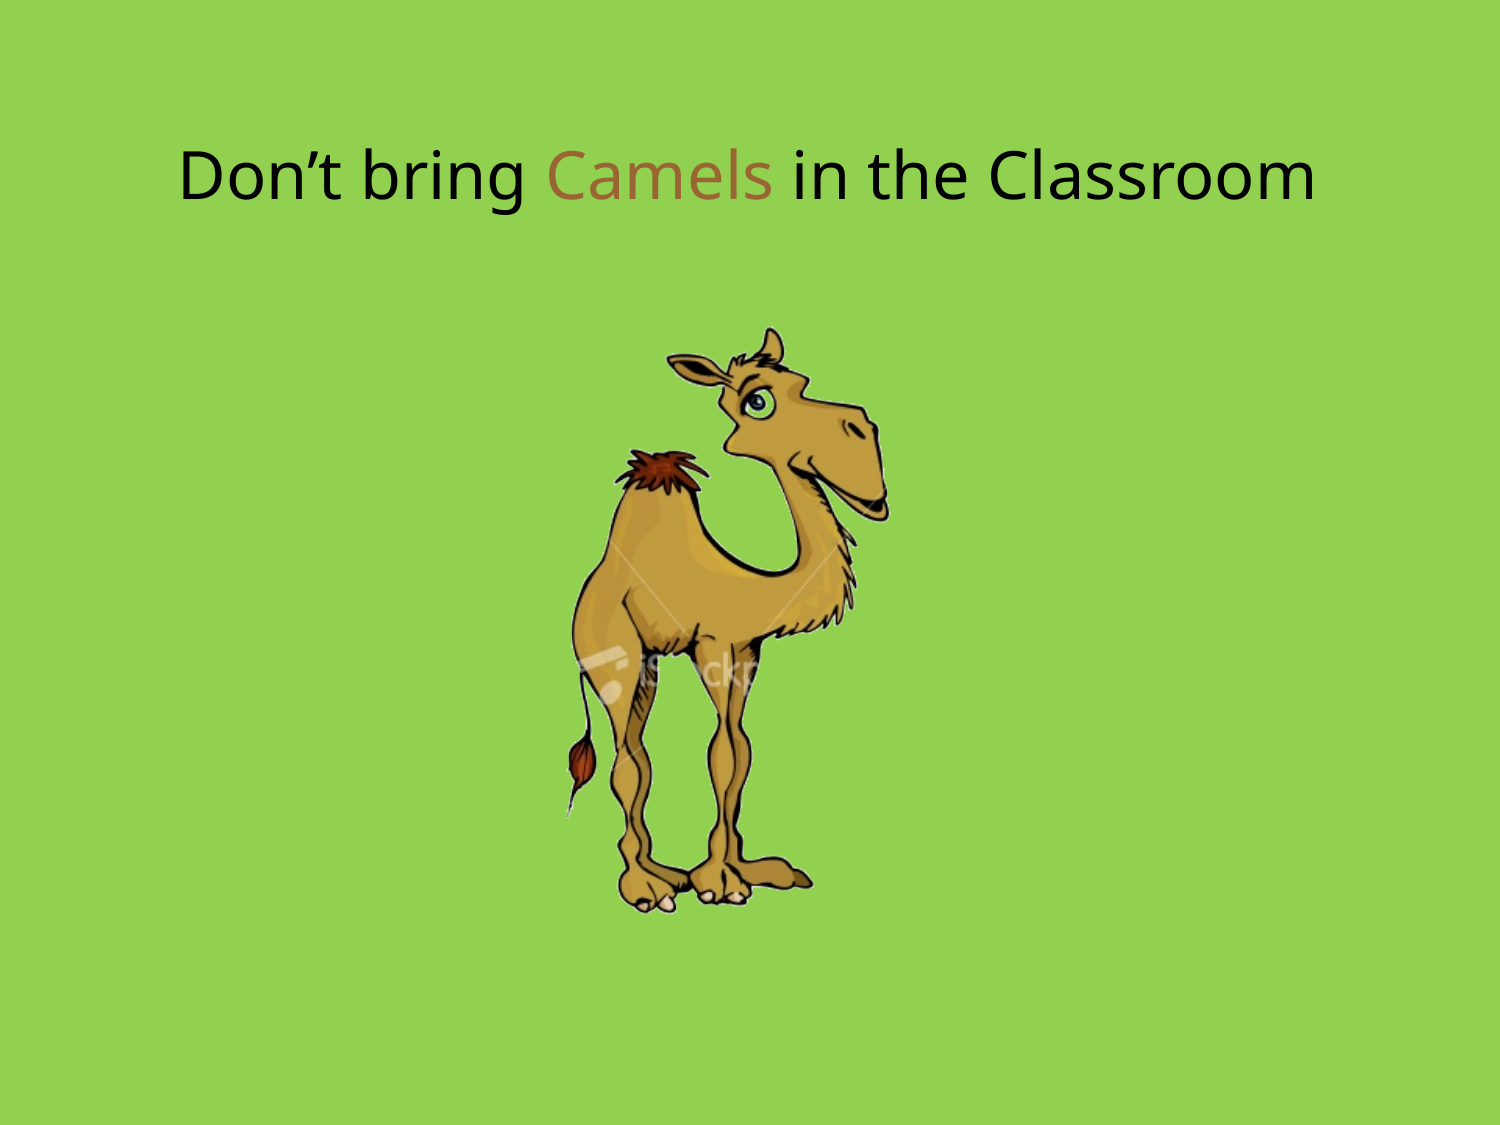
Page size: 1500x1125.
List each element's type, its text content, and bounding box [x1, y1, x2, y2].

picture [524, 324, 933, 919]
list Don’t bring Camels in the Classroom [162, 125, 1350, 300]
